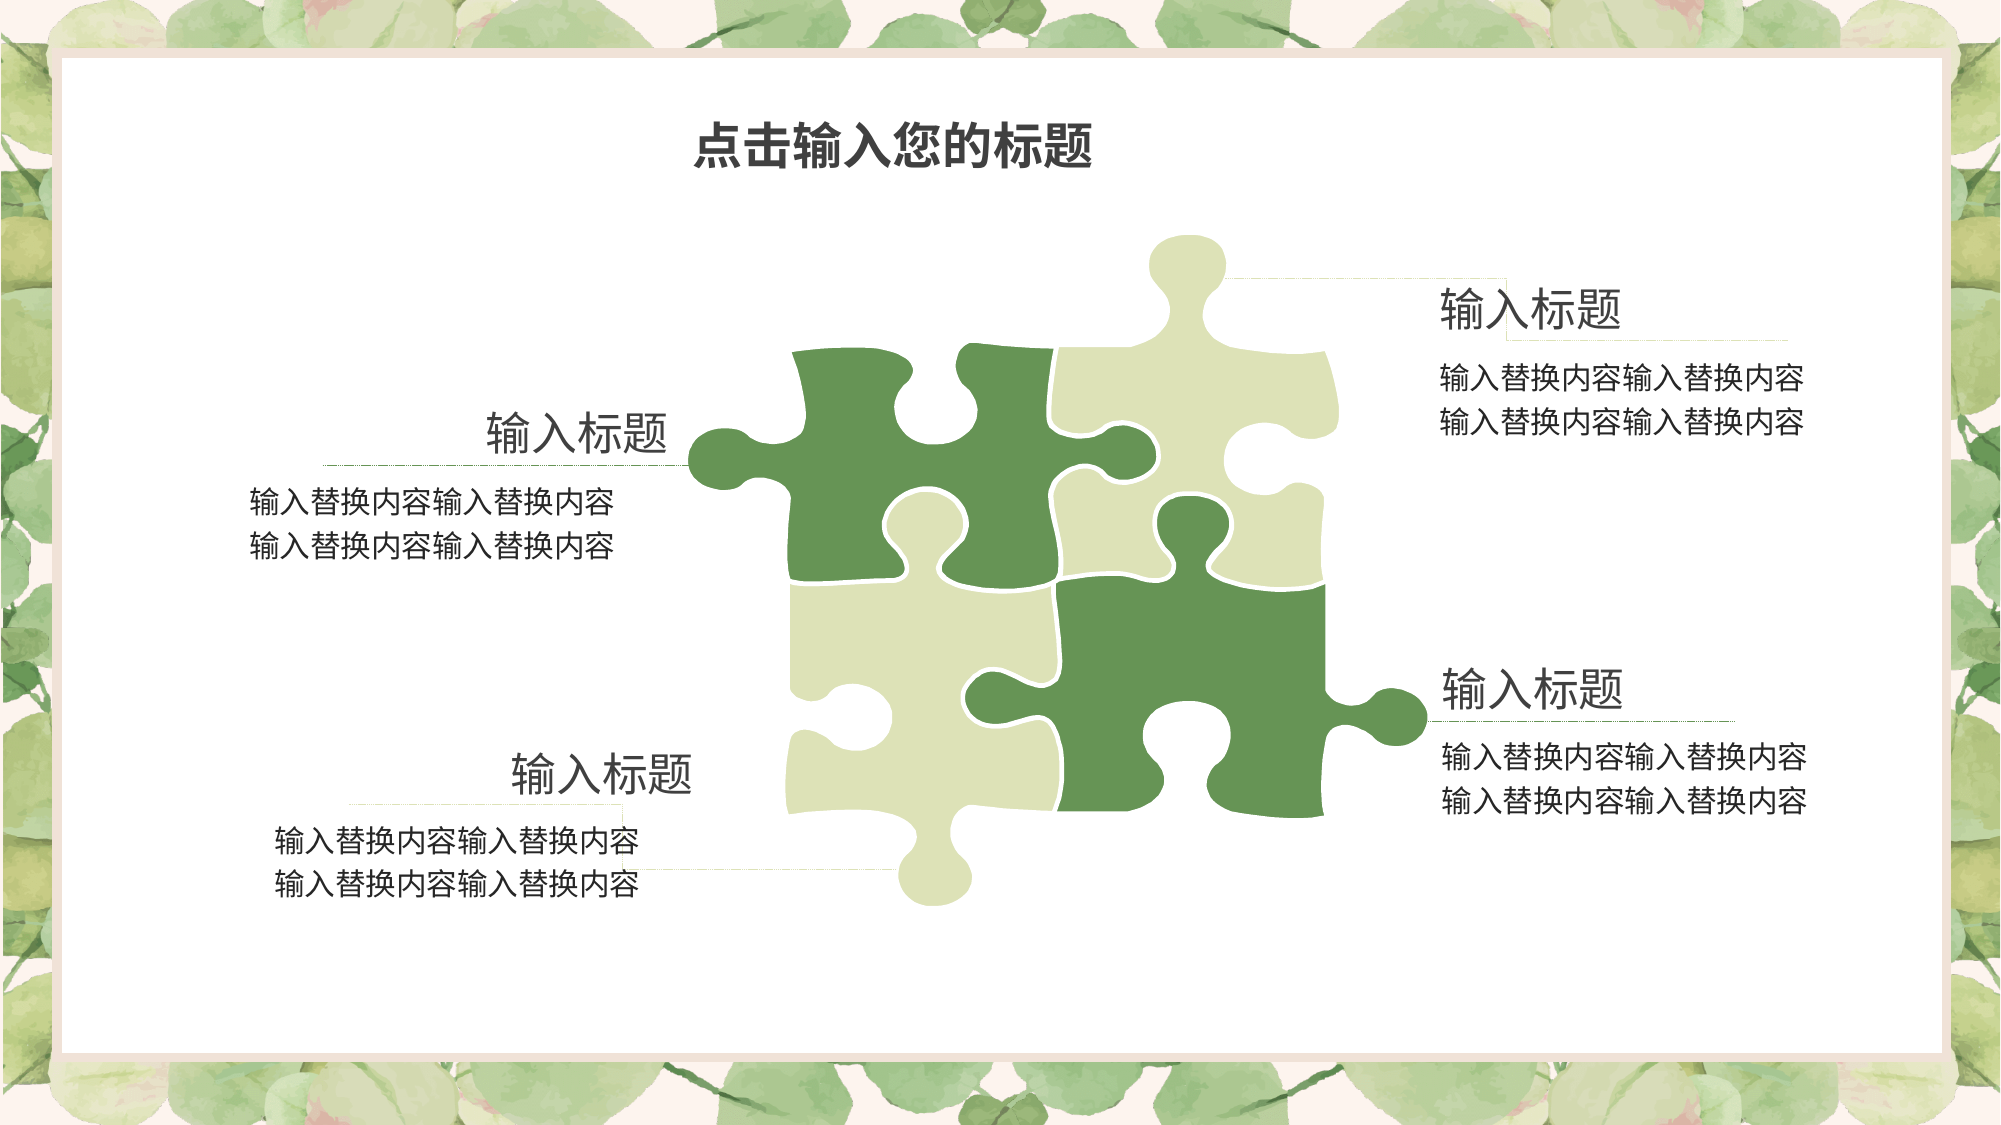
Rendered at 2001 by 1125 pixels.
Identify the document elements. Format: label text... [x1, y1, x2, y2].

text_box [259, 590, 1064, 908]
picture [2, 1, 2001, 1125]
text_box 点击输入您的标题 [693, 113, 1307, 175]
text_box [962, 493, 1877, 825]
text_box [1047, 231, 1874, 493]
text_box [234, 340, 1158, 590]
